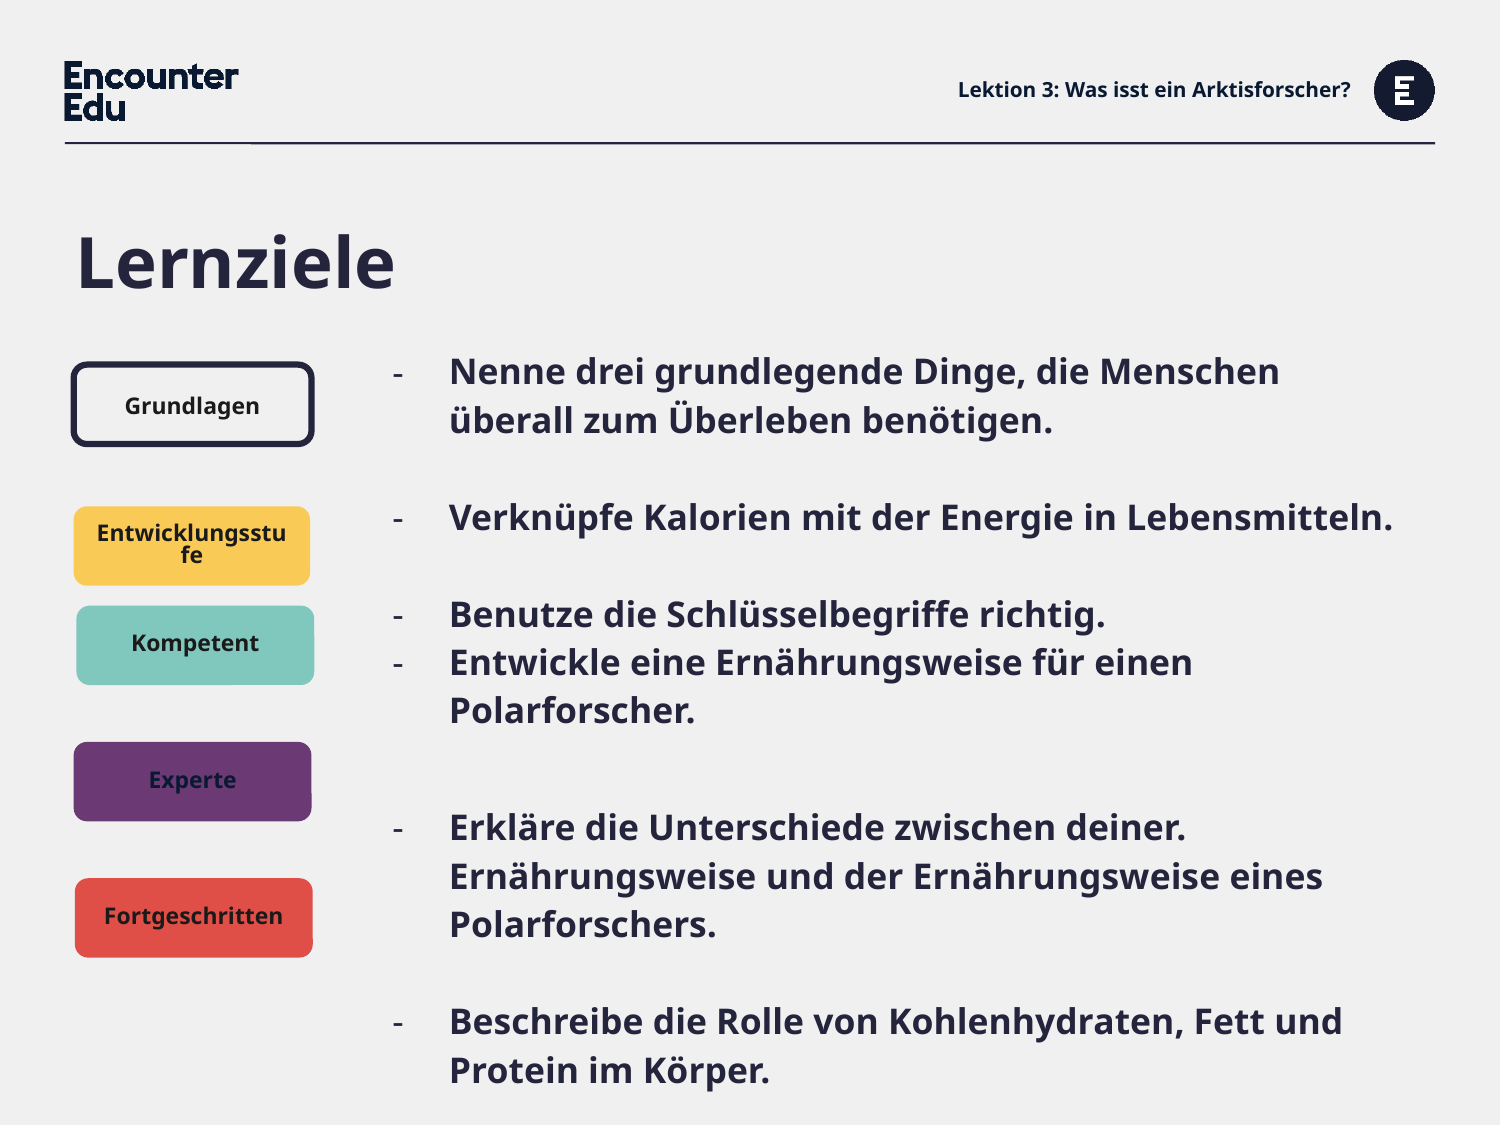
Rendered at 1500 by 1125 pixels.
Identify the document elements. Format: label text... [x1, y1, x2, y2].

text_box Kompetent [75, 604, 316, 686]
text_box Fortgeschritten [74, 877, 314, 959]
table_cell Verknüpfe Kalorien mit der Energie in Lebensmitteln. Benutze die Schlüsselbegriffe richtig. Entwickle eine Ernährungsweise für einen Polarforscher. Erkläre die Unterschiede zwischen deiner. Ernährungsweise und der Ernährungsweise eines Polarforschers. Beschreibe die Rolle von Kohlenhydraten, Fett und Protein im Körper. [381, 492, 1423, 1125]
title Lektion 3: Was isst ein Arktisforscher? [749, 67, 1359, 114]
text_box Grundlagen [72, 363, 313, 445]
picture [60, 59, 243, 122]
text_box Lernziele [67, 222, 922, 308]
text_box Experte [72, 741, 313, 823]
picture [1372, 58, 1436, 122]
text_box Entwicklungsstufe [72, 505, 311, 587]
table_header Nenne drei grundlegende Dinge, die Menschen überall zum Überleben benötigen. [381, 347, 1423, 492]
